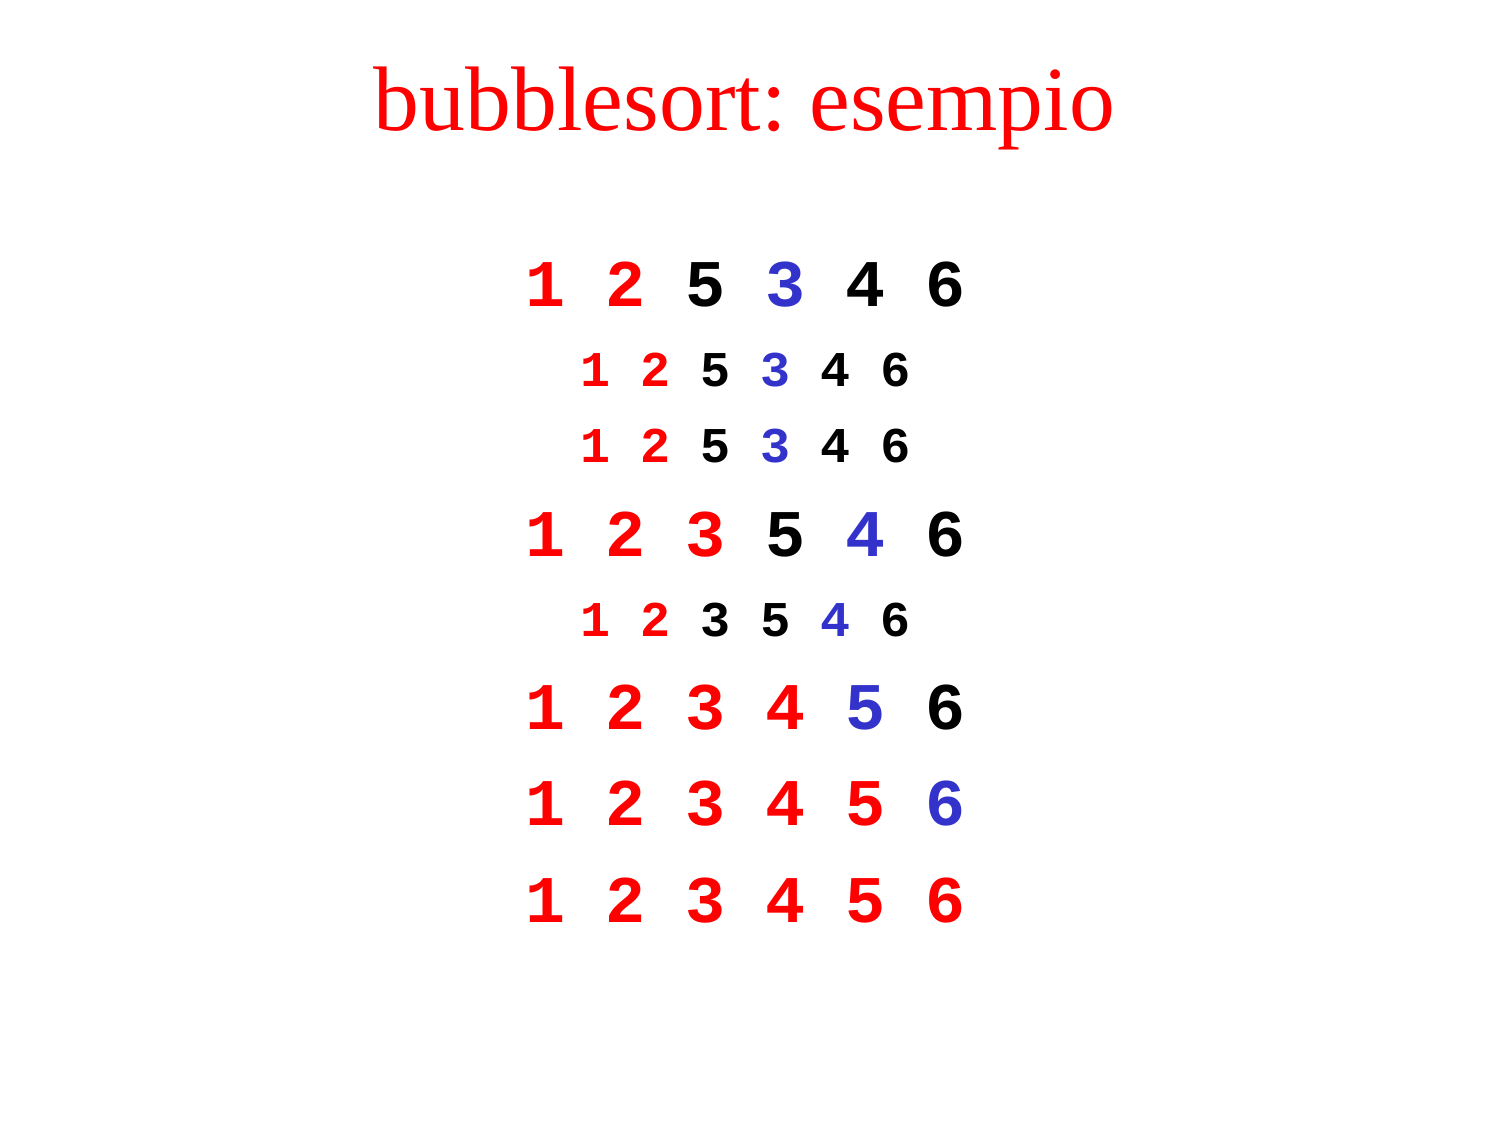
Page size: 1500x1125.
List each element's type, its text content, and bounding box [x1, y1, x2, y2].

title bubblesort: esempio [107, 0, 1383, 188]
list 1 2 5 3 4 6 1 2 5 3 4 6 1 2 5 3 4 6 1 2 3 5 4 6 1 2 3 5 4 6 1 2 3 4 5 6 1 2 3 4 5 6 1 2 3 4 5 6 [107, 231, 1383, 907]
